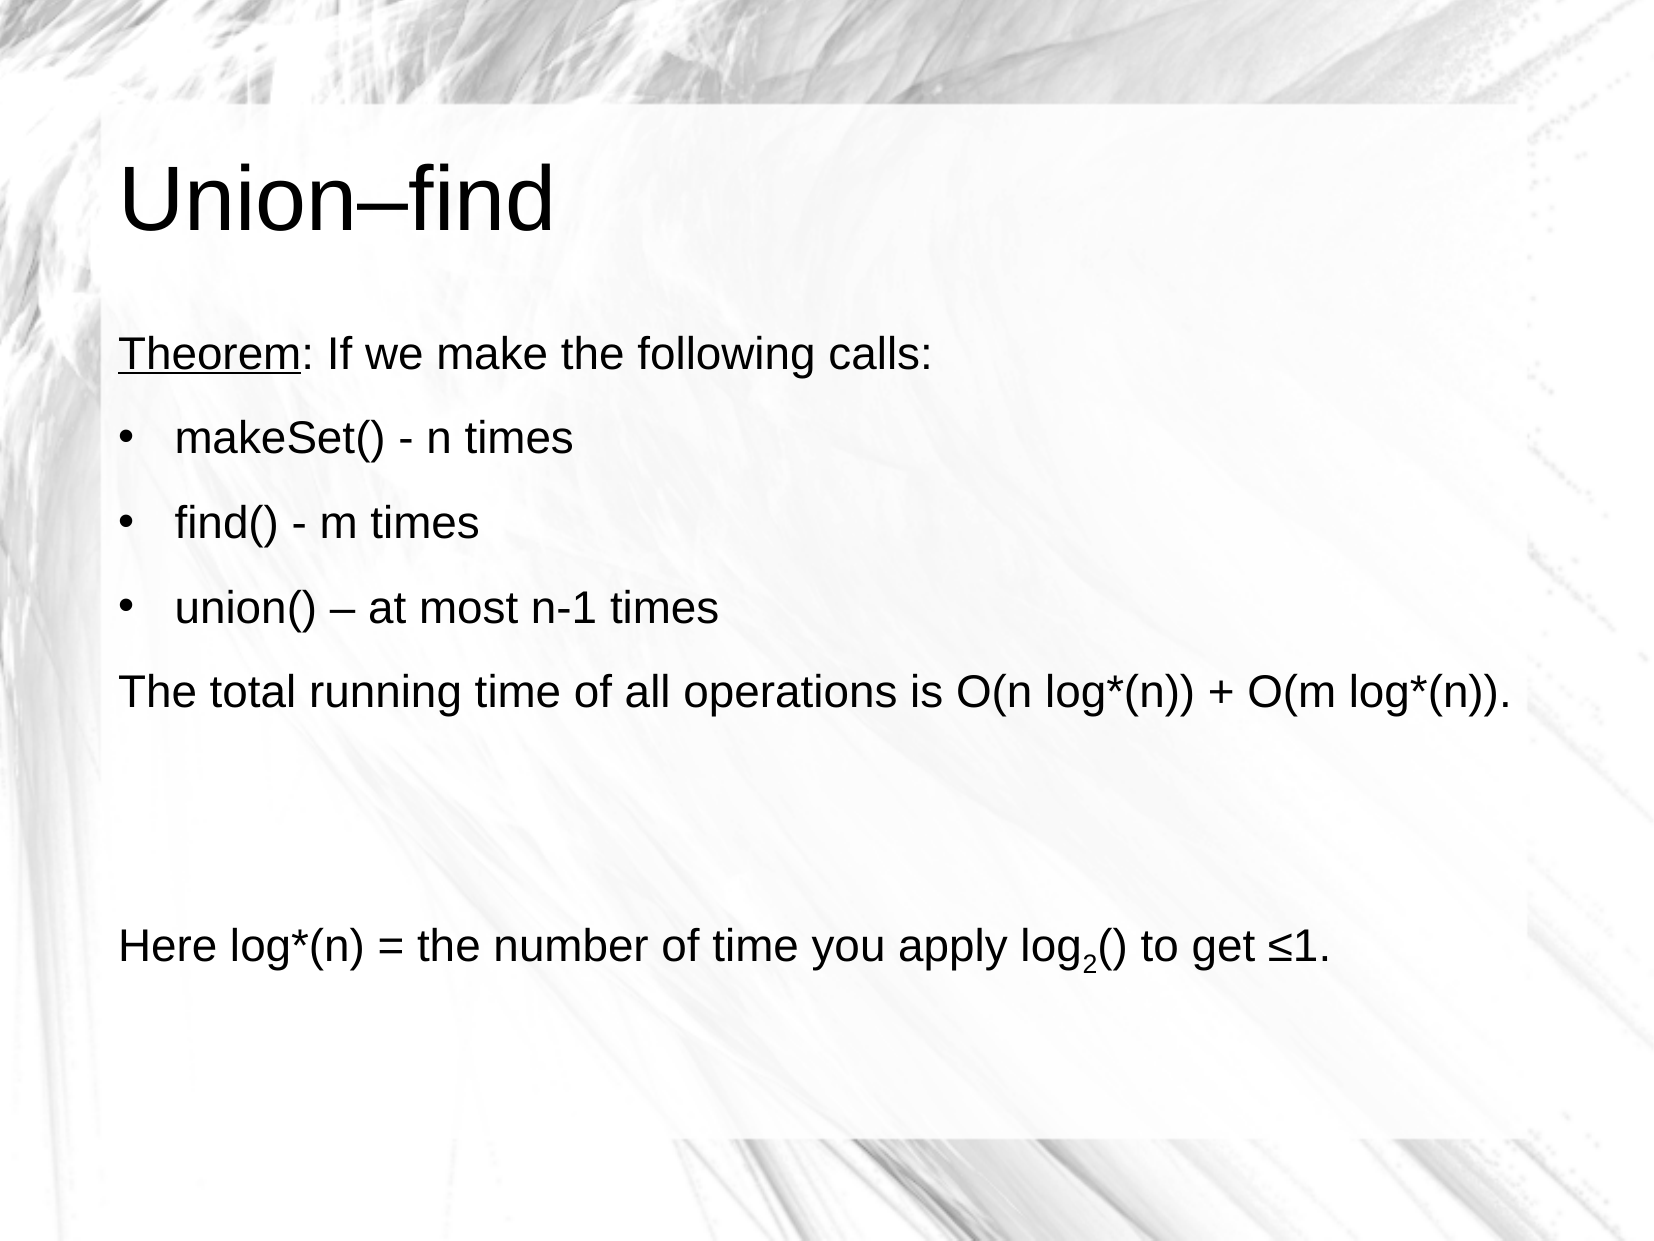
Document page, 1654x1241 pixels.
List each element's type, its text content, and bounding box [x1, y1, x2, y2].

title Union–find [118, 93, 1506, 299]
picture [0, 0, 1654, 1241]
list Theorem: If we make the following calls: makeSet() - n times find() - m times union() – at most n-1 times The total running time of all operations is O(n log*(n)) + O(m log*(n)). Here log*(n) = the number of time you apply log2() to get ≤1. [118, 319, 1571, 1109]
